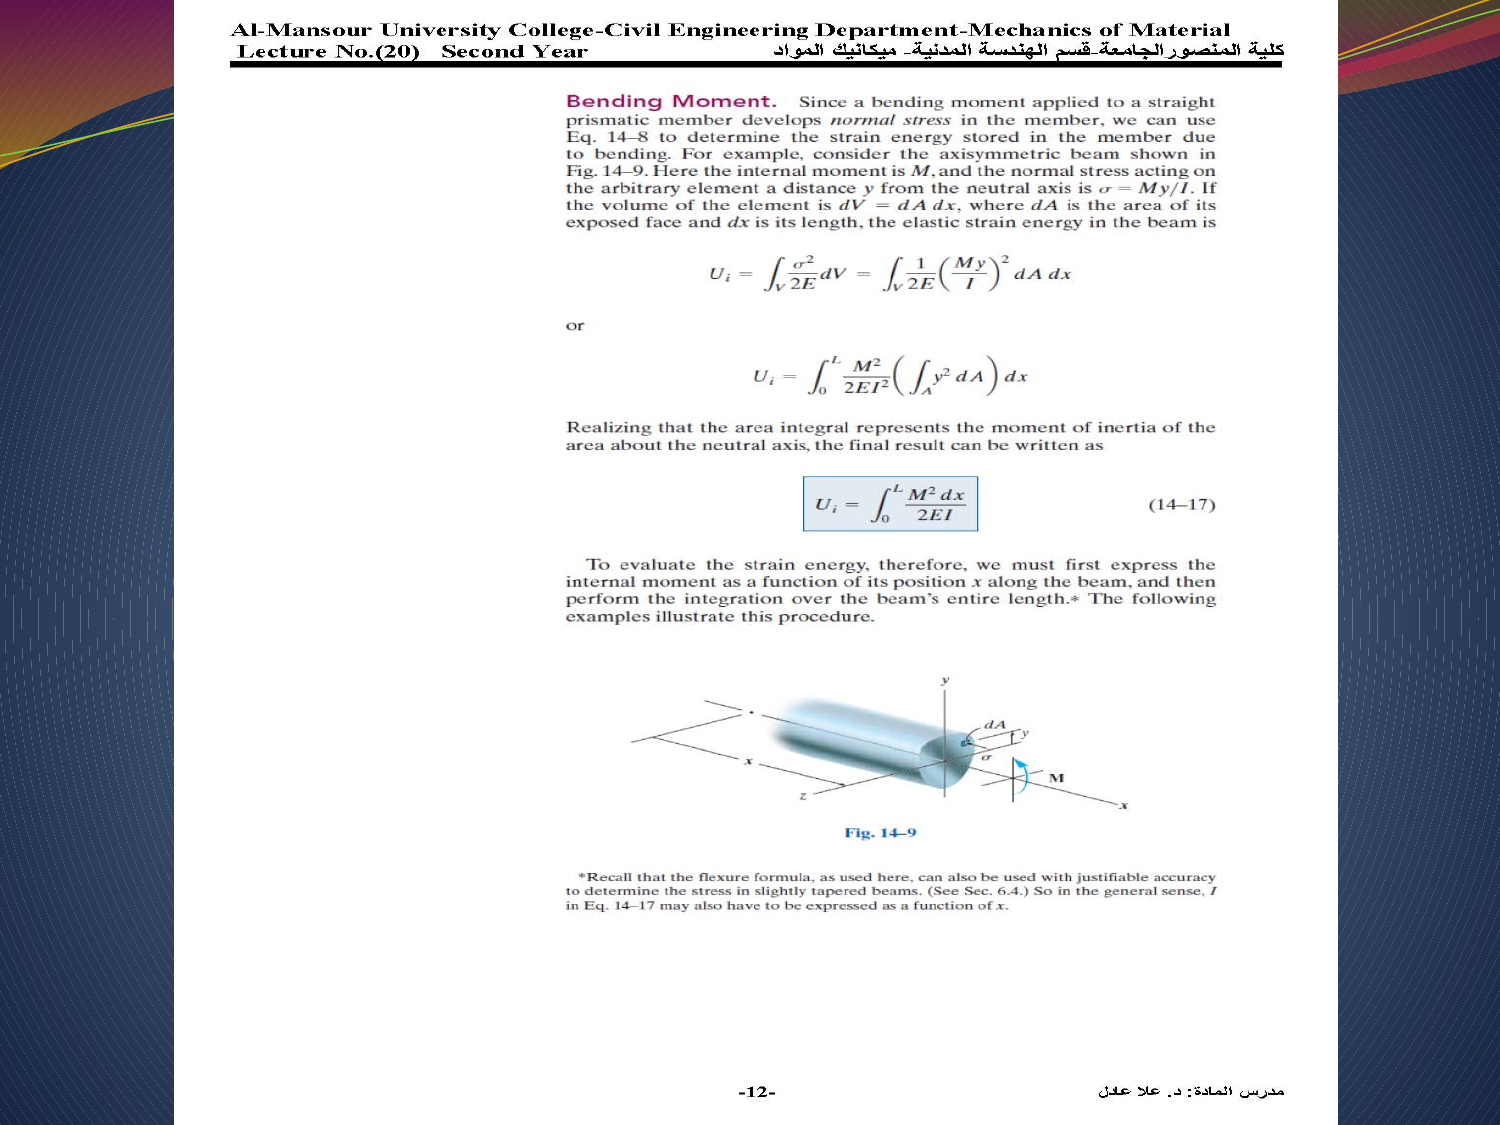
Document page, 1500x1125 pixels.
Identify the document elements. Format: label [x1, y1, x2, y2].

picture [174, 0, 1338, 1125]
